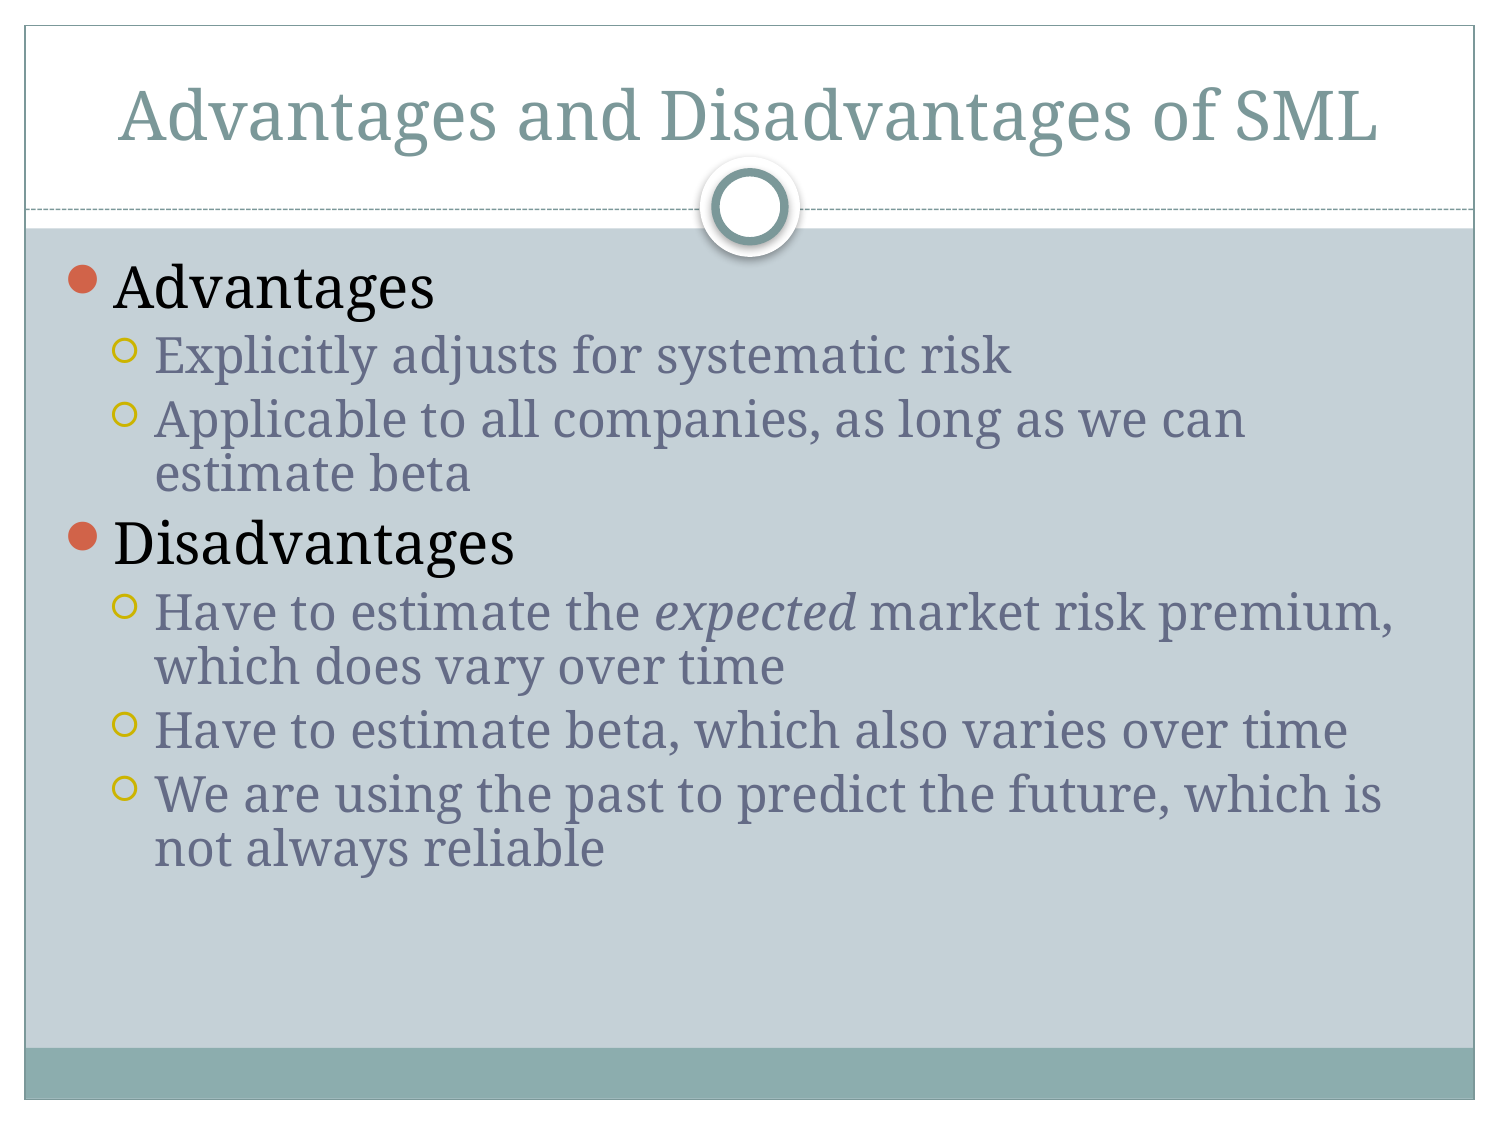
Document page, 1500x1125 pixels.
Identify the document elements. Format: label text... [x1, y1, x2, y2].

title Advantages and Disadvantages of SML [49, 37, 1450, 162]
list Advantages Explicitly adjusts for systematic risk Applicable to all companies, as long as we can estimate beta Disadvantages Have to estimate the expected market risk premium, which does vary over time Have to estimate beta, which also varies over time We are using the past to predict the future, which is not always reliable [49, 250, 1445, 1001]
